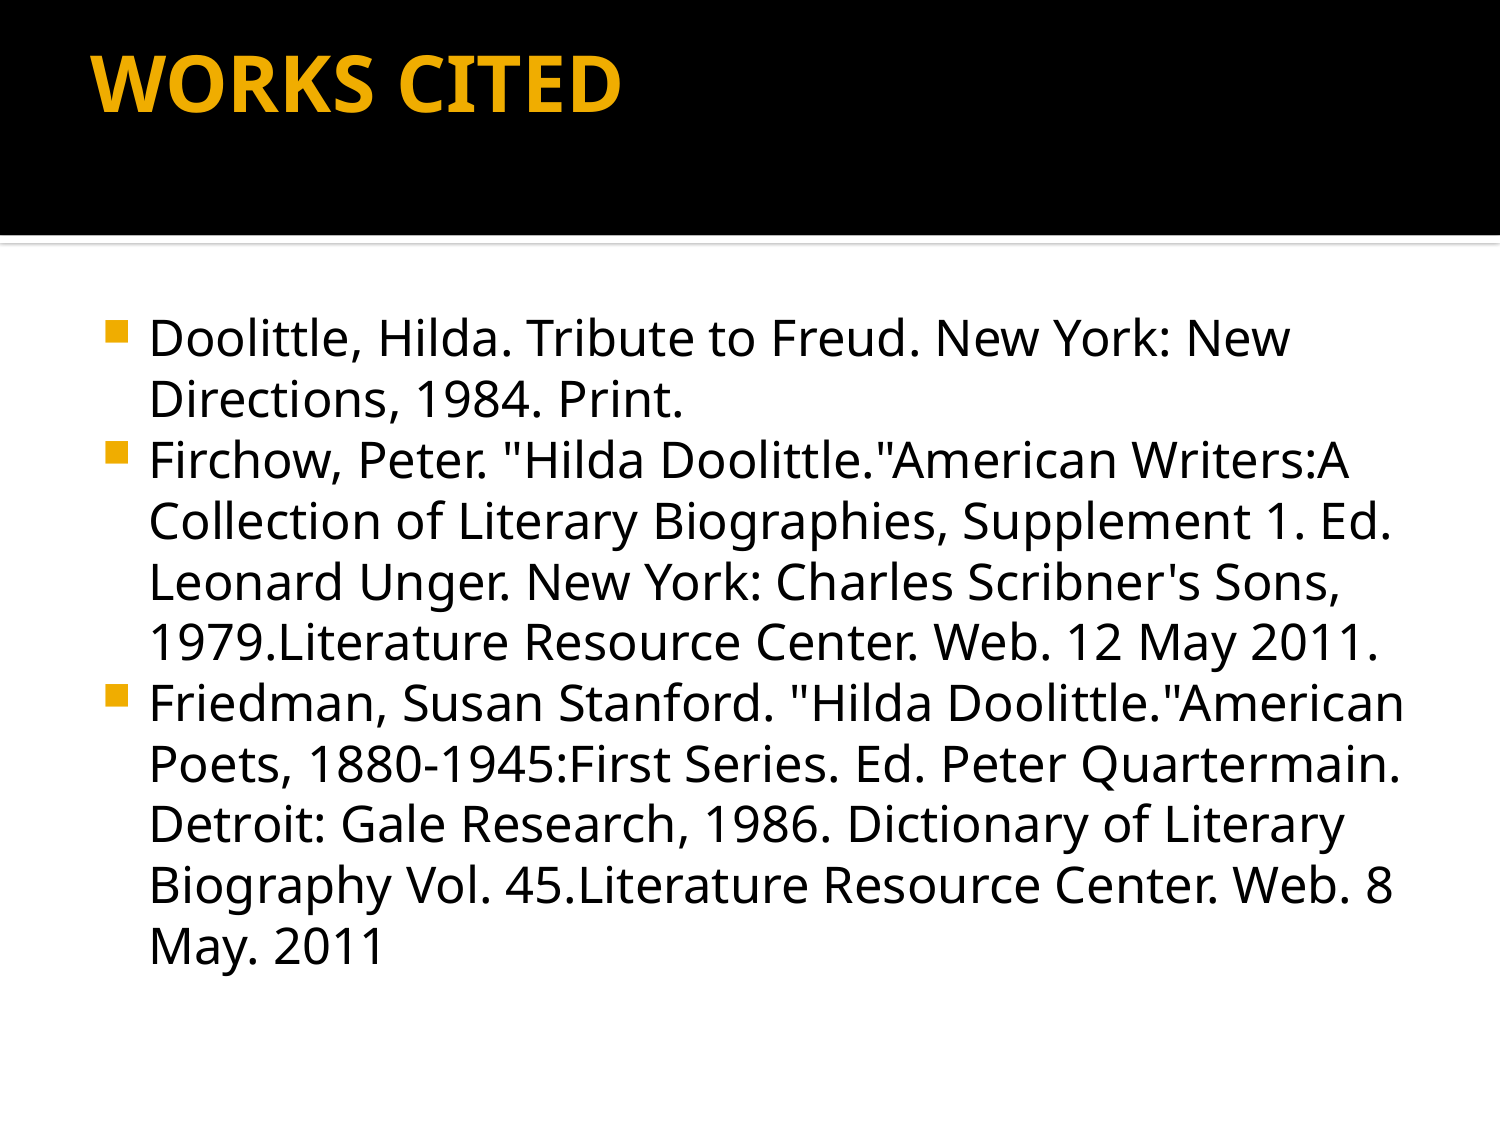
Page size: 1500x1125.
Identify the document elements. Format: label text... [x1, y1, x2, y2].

title WORKS CITED [75, 25, 1425, 231]
list Doolittle, Hilda. Tribute to Freud. New York: New Directions, 1984. Print. Firchow, Peter. "Hilda Doolittle."American Writers:A Collection of Literary Biographies, Supplement 1. Ed. Leonard Unger. New York: Charles Scribner's Sons, 1979.Literature Resource Center. Web. 12 May 2011. Friedman, Susan Stanford. "Hilda Doolittle."American Poets, 1880-1945:First Series. Ed. Peter Quartermain. Detroit: Gale Research, 1986. Dictionary of Literary Biography Vol. 45.Literature Resource Center. Web. 8 May. 2011 [75, 291, 1425, 1050]
